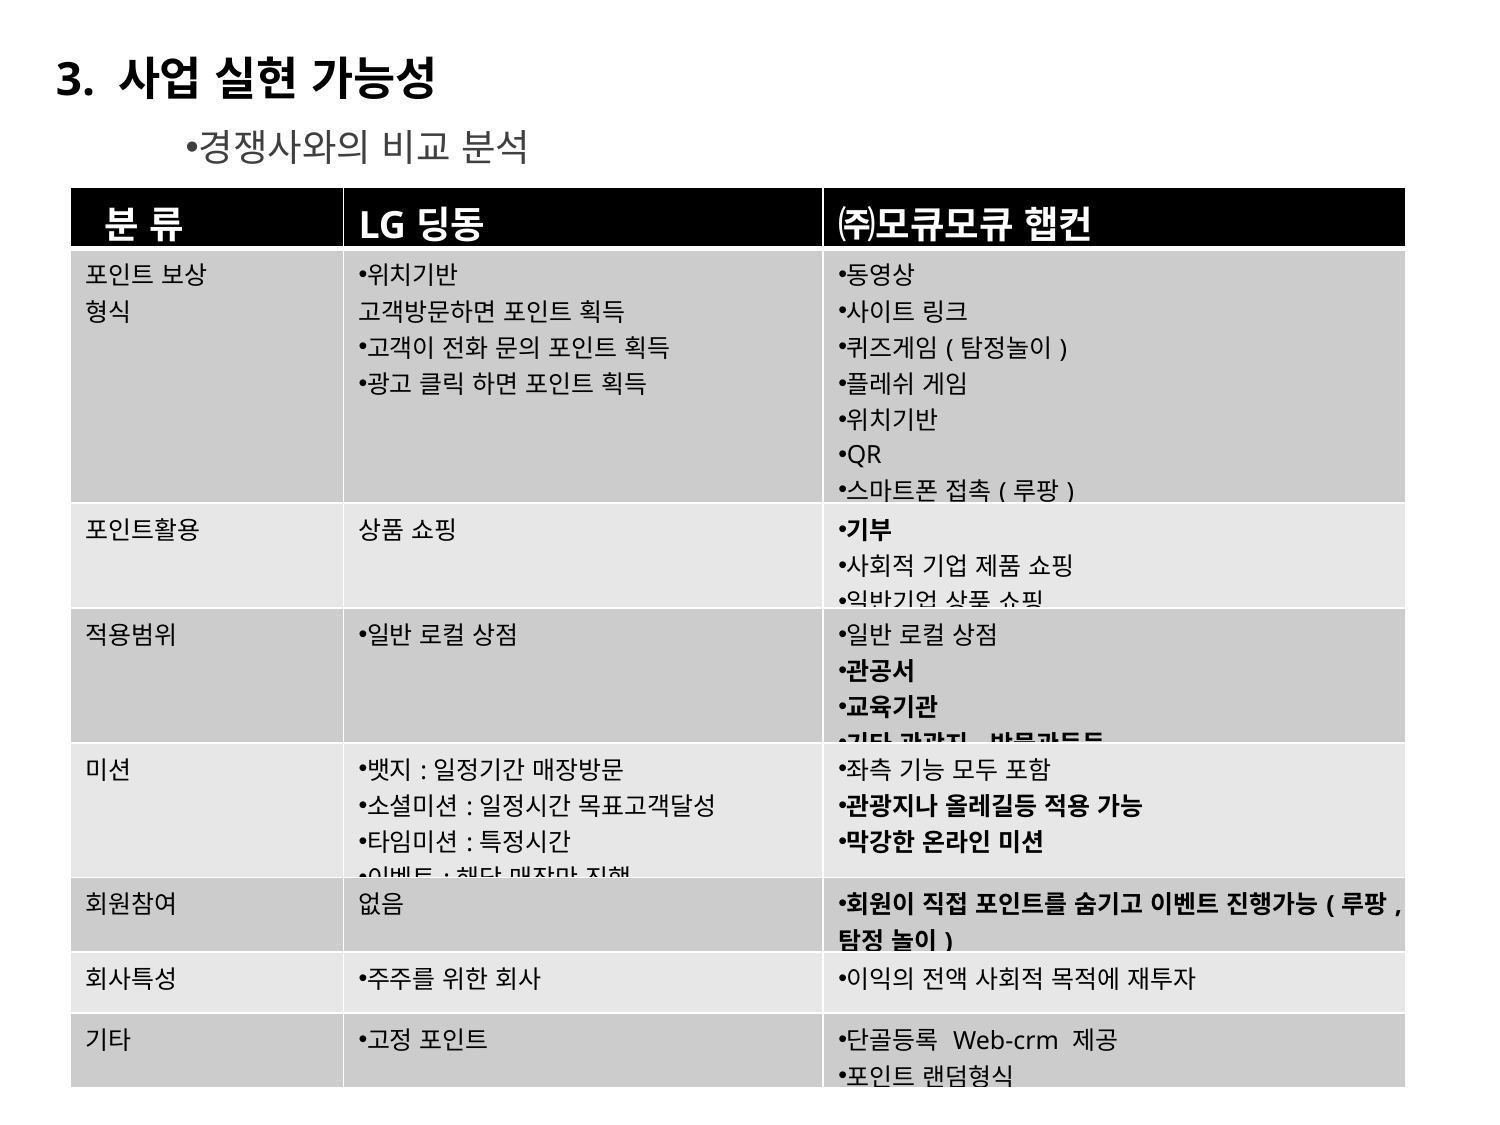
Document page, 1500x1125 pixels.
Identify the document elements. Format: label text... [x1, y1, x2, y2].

table_header LG딩동 [344, 188, 822, 246]
table_cell 포인트활용 [71, 504, 343, 607]
table_cell 이익의 전액 사회적 목적에 재투자 [824, 953, 1405, 1012]
table_cell 좌측 기능 모두 포함 관광지나 올레길등 적용 가능 막강한 온라인 미션 [824, 744, 1405, 877]
table_cell 없음 [344, 878, 822, 951]
text_box 3. 사업 실현 가능성 [41, 42, 1488, 113]
table_cell 일반 로컬 상점 [344, 609, 822, 742]
table_cell 상품 쇼핑 [344, 504, 822, 607]
text_box 경쟁사와의 비교 분석 [105, 93, 1465, 176]
table_cell 포인트 보상 형식 [71, 251, 343, 502]
table_cell 회원이 직접 포인트를 숨기고 이벤트 진행가능(루팡,탐정 놀이) [824, 878, 1405, 951]
table_cell 적용범위 [71, 609, 343, 742]
table_cell 동영상 사이트 링크 퀴즈게임(탐정놀이) 플레쉬 게임 위치기반 QR 스마트폰 접촉(루팡) 오토매칭 [824, 251, 1405, 502]
table_cell 기부 사회적 기업 제품 쇼핑 일반기업 상품 쇼핑 [824, 504, 1405, 607]
table_cell 회사특성 [71, 953, 343, 1012]
table_cell 주주를 위한 회사 [344, 953, 822, 1012]
table_cell 고정 포인트 [344, 1014, 822, 1087]
table_cell 기타 [71, 1014, 343, 1087]
table_cell 회원참여 [71, 878, 343, 951]
table_header ㈜모큐모큐 햅컨 [824, 188, 1405, 246]
table_header 분 류 [71, 188, 343, 246]
table_cell 미션 [71, 744, 343, 877]
table_cell 뱃지:일정기간 매장방문 소셜미션:일정시간 목표고객달성 타임미션:특정시간 이벤트:해당 매장만 진행 [344, 744, 822, 877]
table_cell 일반 로컬 상점 관공서 교육기관 기타 관광지,박물관등등 [824, 609, 1405, 742]
table_cell 단골등록 Web-crm 제공 포인트 랜덤형식 [824, 1014, 1405, 1087]
table_cell 위치기반 고객방문하면 포인트 획득 고객이 전화 문의 포인트 획득 광고 클릭 하면 포인트 획득 [344, 251, 822, 502]
